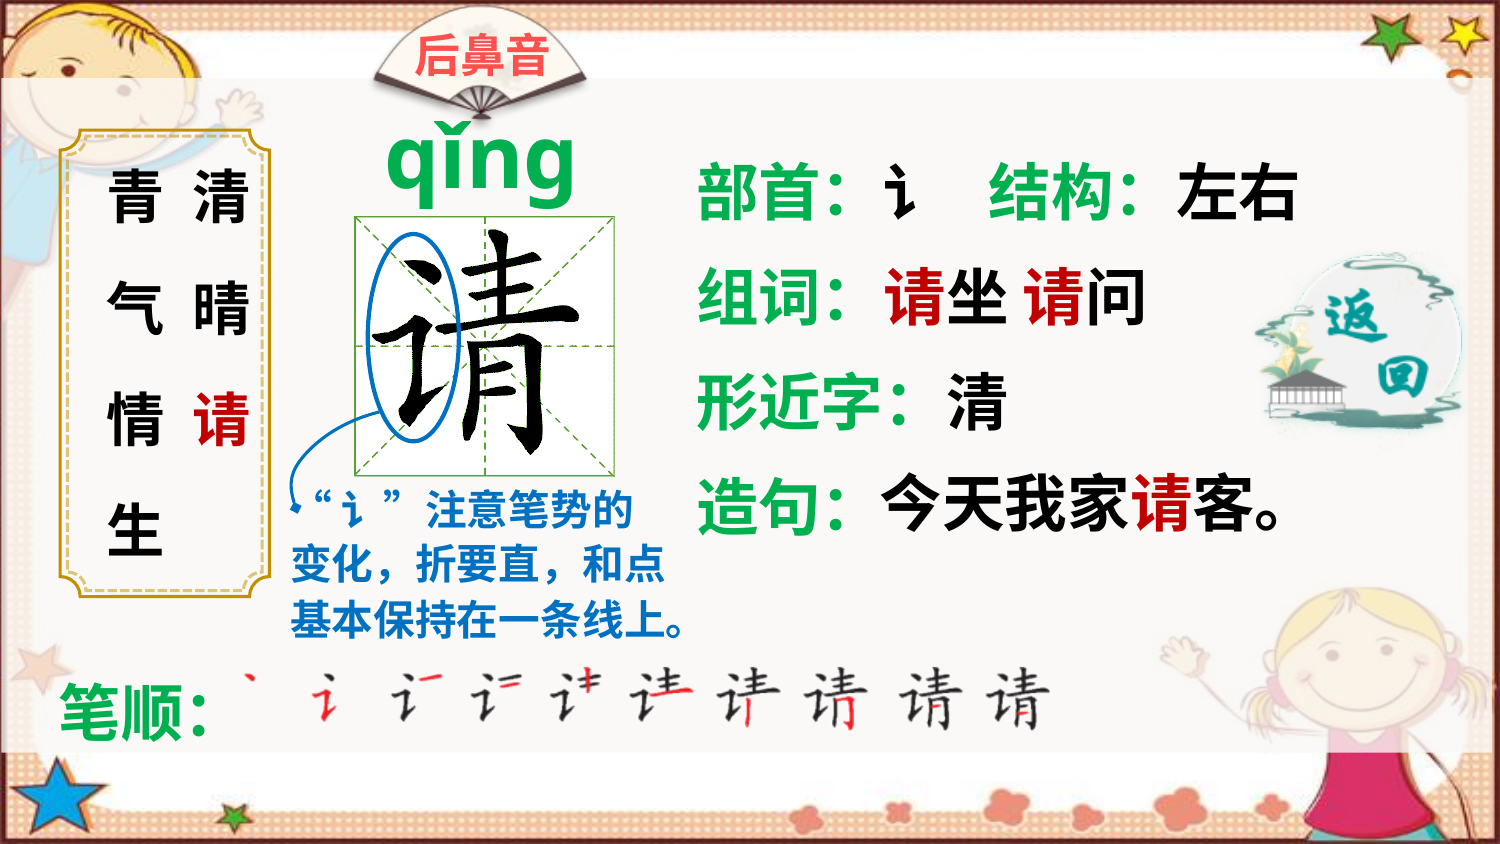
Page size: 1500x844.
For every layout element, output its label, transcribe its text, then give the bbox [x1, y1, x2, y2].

picture [588, 0, 1500, 115]
picture [354, 216, 615, 411]
text_box 今天我家请客。 [865, 442, 1500, 547]
picture [1249, 234, 1485, 466]
picture [242, 663, 1056, 735]
text_box qǐnɡ [343, 93, 620, 213]
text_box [60, 130, 270, 597]
picture [0, 0, 1500, 844]
text_box 笔顺： [43, 629, 302, 757]
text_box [372, 0, 588, 127]
text_box 部首：讠 结构：左右 组词：请坐 请问 形近字：清 造句： [681, 115, 1500, 551]
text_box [275, 411, 689, 646]
